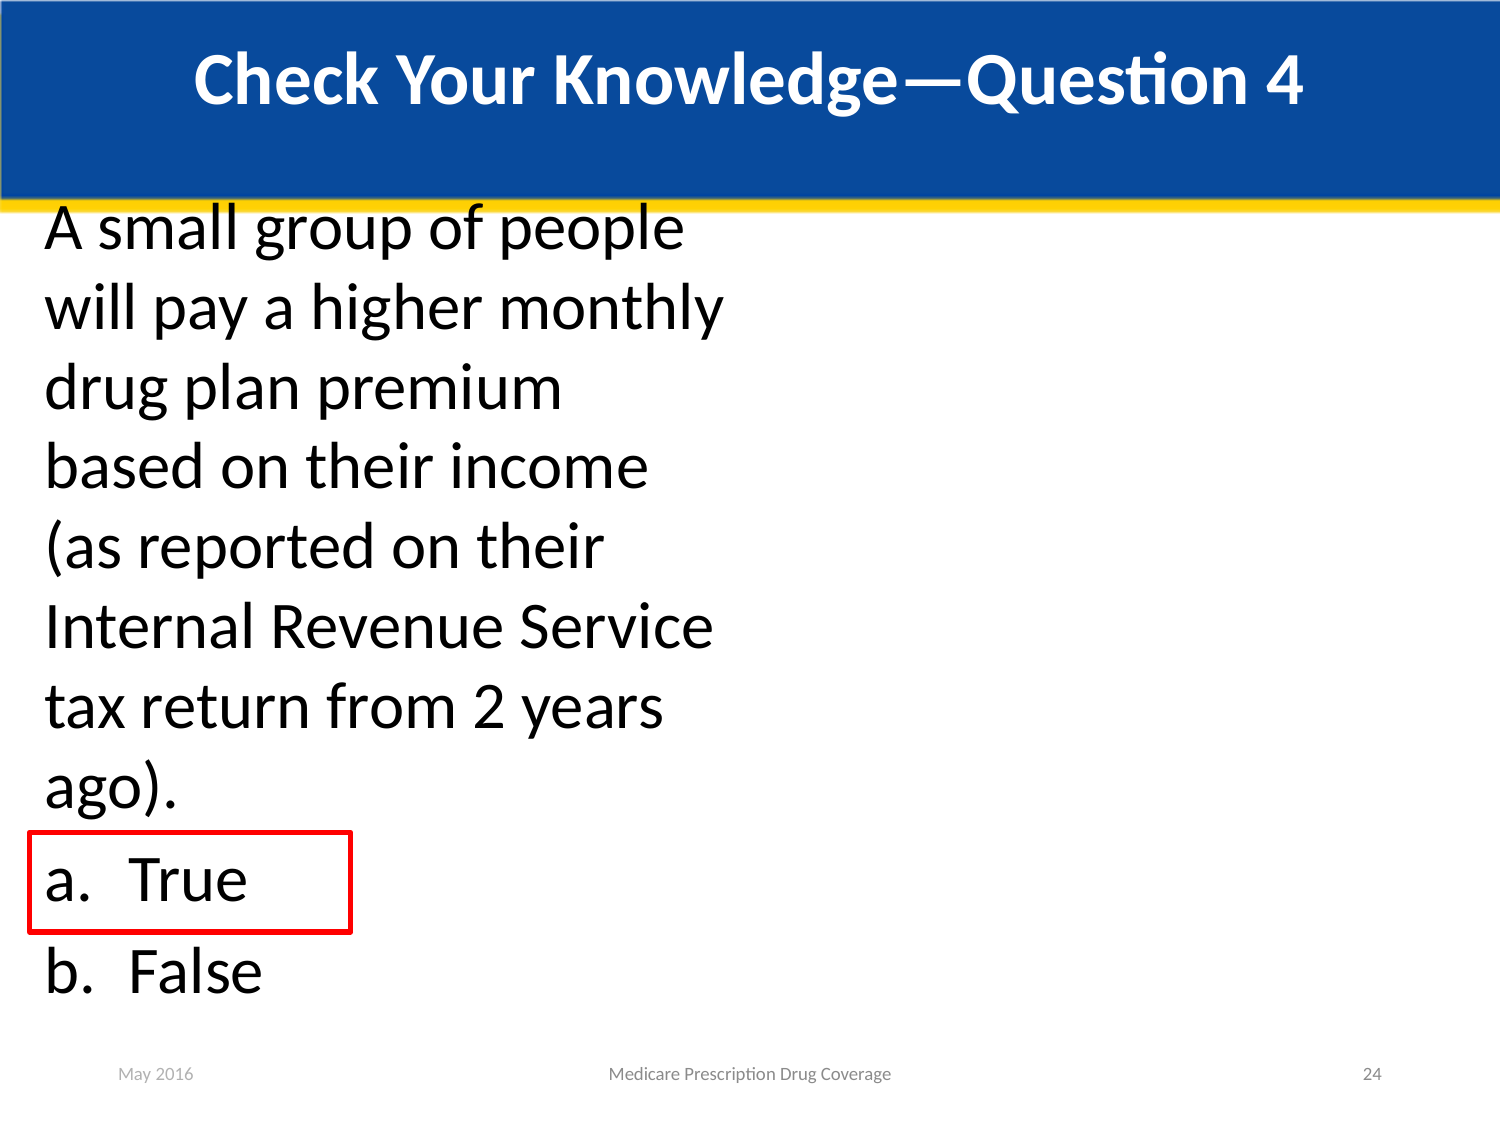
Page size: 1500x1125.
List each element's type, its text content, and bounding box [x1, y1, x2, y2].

slide_number 24 [1059, 1042, 1397, 1103]
text_box [29, 832, 351, 932]
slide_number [103, 1042, 441, 1103]
footer Medicare Prescription Drug Coverage [496, 1042, 1004, 1103]
list A small group of people will pay a higher monthly drug plan premium based on their income (as reported on their Internal Revenue Service tax return from 2 years ago). True False [29, 174, 756, 1043]
picture [0, 160, 1500, 1125]
title Check Your Knowledge—Question 4 [0, 1, 1500, 160]
